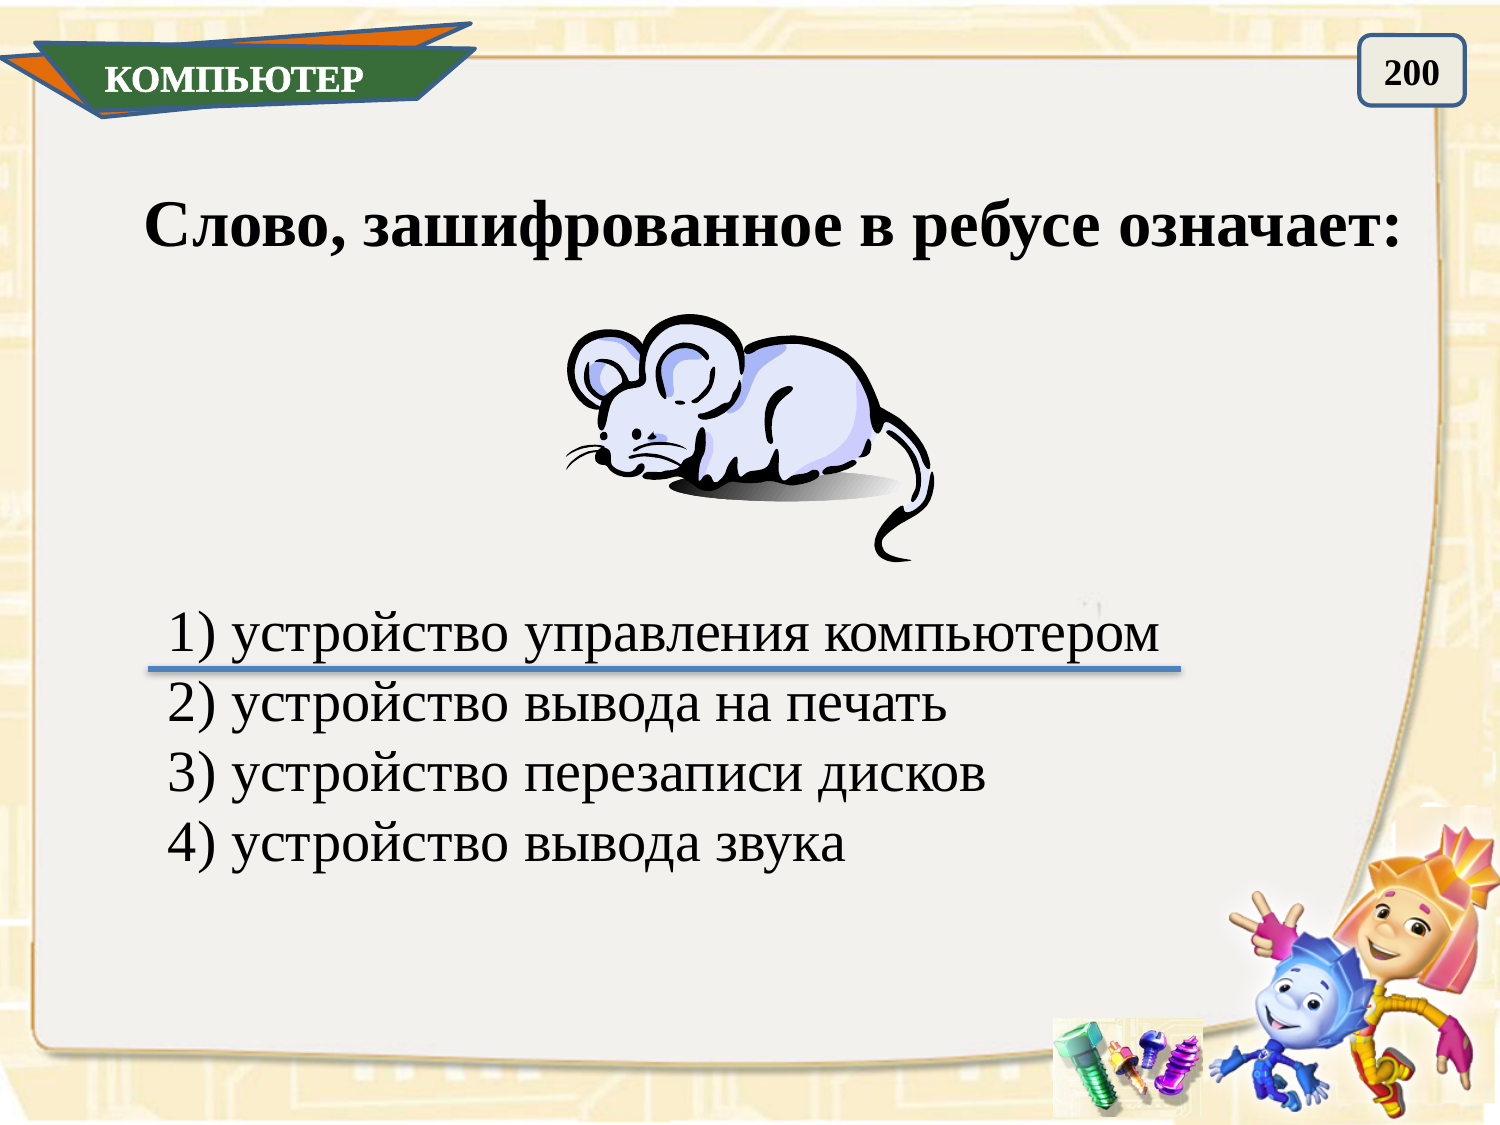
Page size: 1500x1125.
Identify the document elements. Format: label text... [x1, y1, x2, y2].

text_box 1) устройство управления компьютером 2) устройство вывода на печать 3) устройство перезаписи дисков 4) устройство вывода звука [153, 680, 1176, 881]
text_box 1) устройство управления компьютером 2) устройство вывода на печать 3) устройство перезаписи дисков 4) устройство вывода звука [153, 586, 1176, 664]
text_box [0, 23, 476, 118]
text_box 200 [1357, 32, 1467, 108]
picture [0, 0, 1500, 1125]
text_box Слово, зашифрованное в ребусе означает: [129, 172, 1420, 268]
